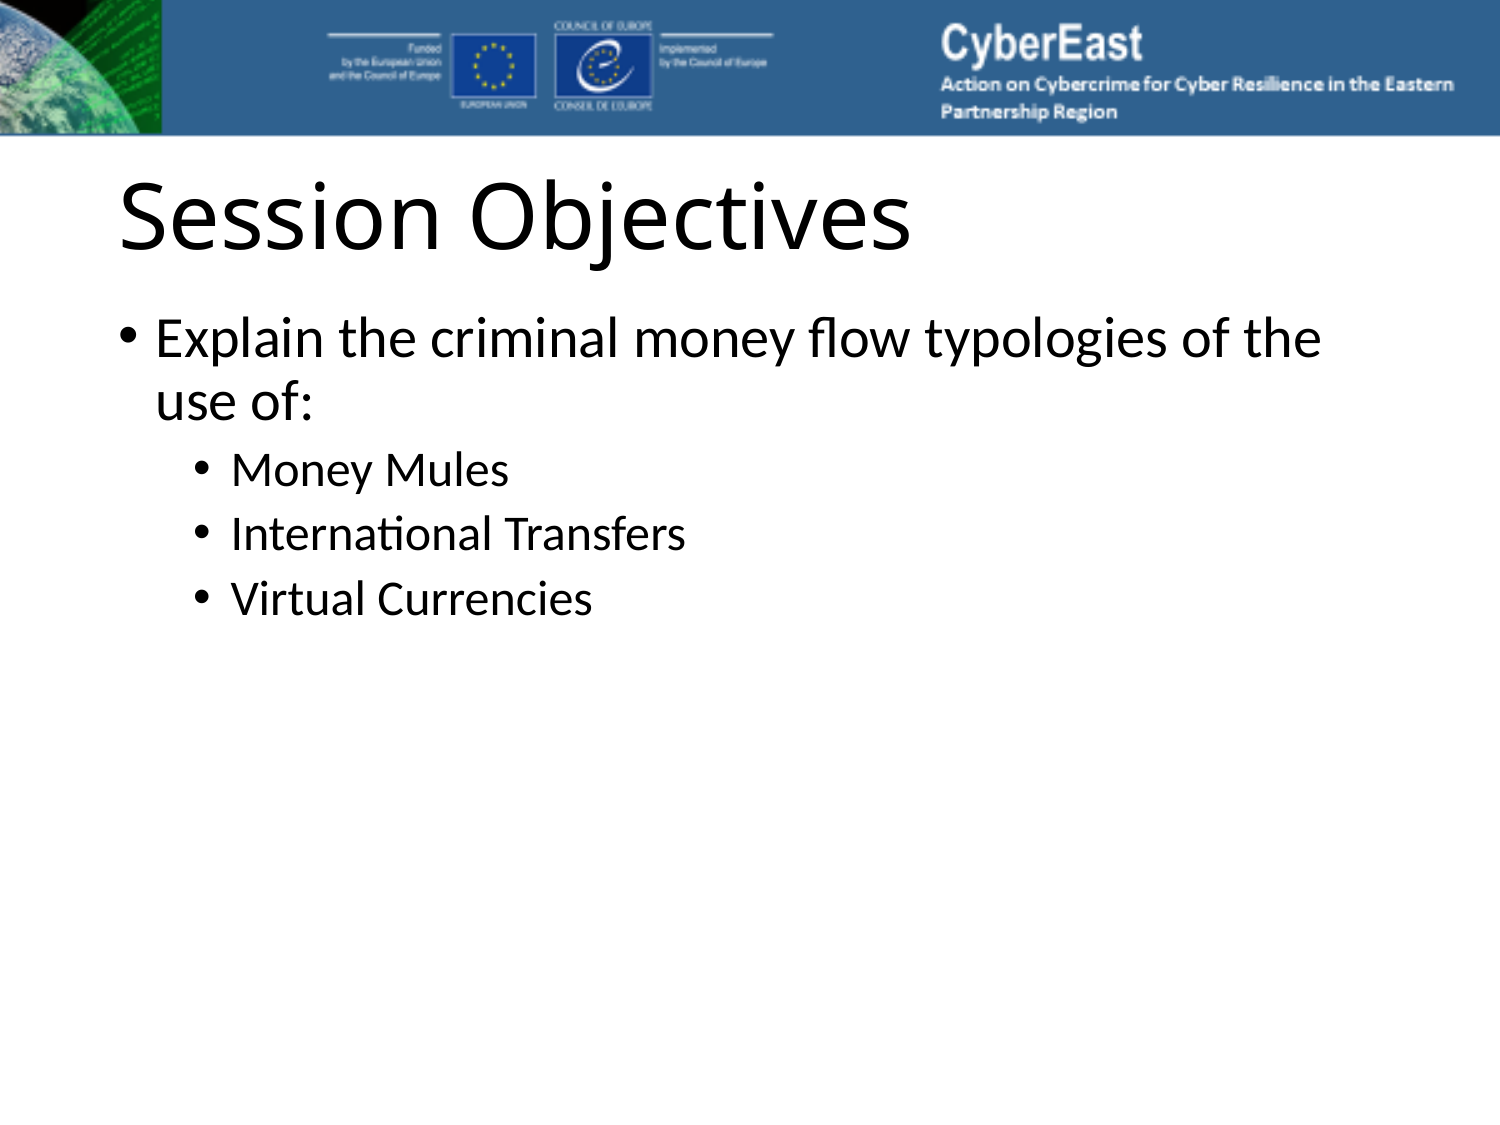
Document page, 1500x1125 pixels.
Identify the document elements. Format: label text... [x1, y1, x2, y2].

title Session Objectives [103, 111, 1397, 299]
picture [0, 0, 1500, 1125]
list Explain the criminal money flow typologies of the use of: Money Mules International Transfers Virtual Currencies [103, 299, 1397, 1014]
